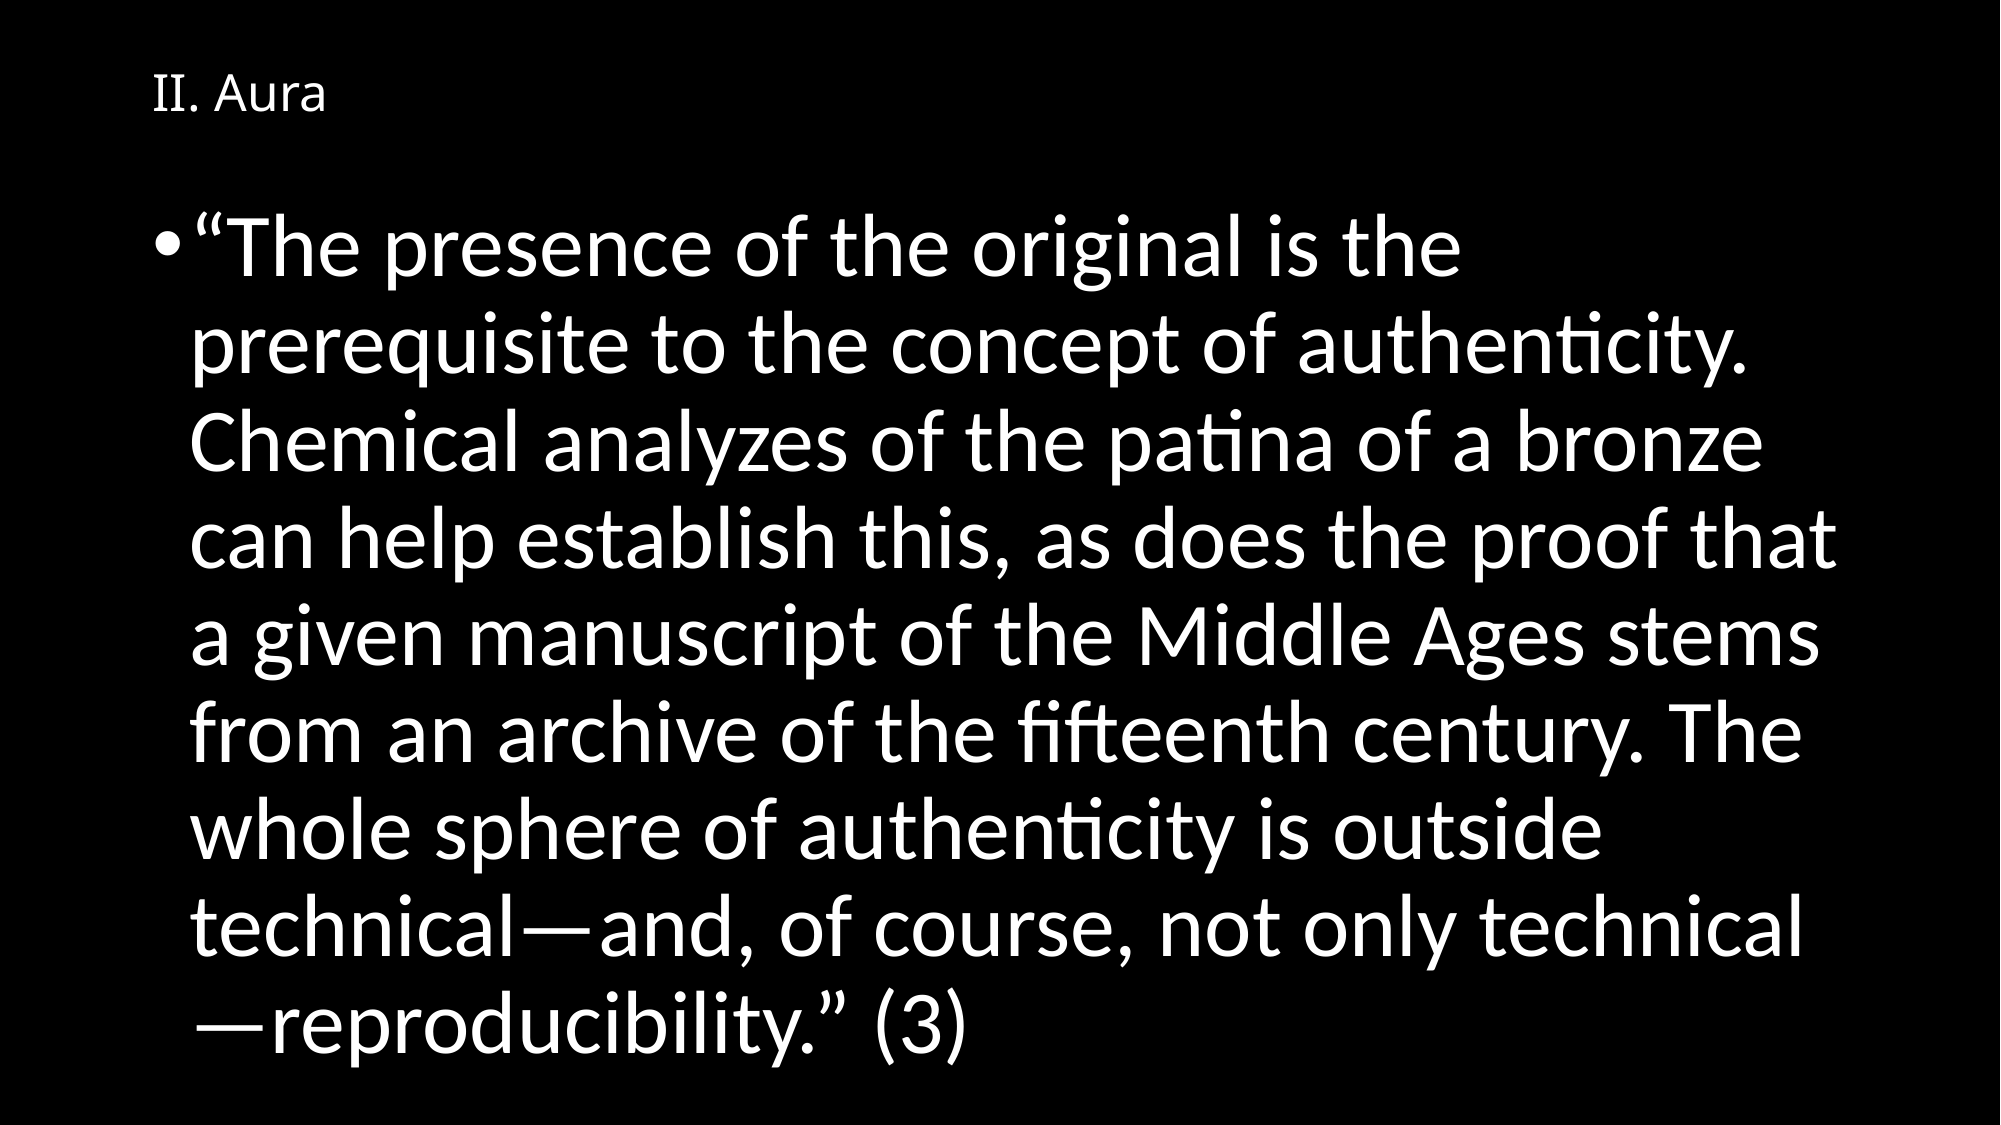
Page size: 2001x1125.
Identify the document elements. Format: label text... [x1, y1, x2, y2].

list “The presence of the original is the prerequisite to the concept of authenticity. Chemical analyzes of the patina of a bronze can help establish this, as does the proof that a given manuscript of the Middle Ages stems from an archive of the fifteenth century. The whole sphere of authenticity is outside technical—and, of course, not only technical—reproducibility.” (3) [137, 191, 1863, 1089]
title II. Aura [137, 59, 1863, 131]
